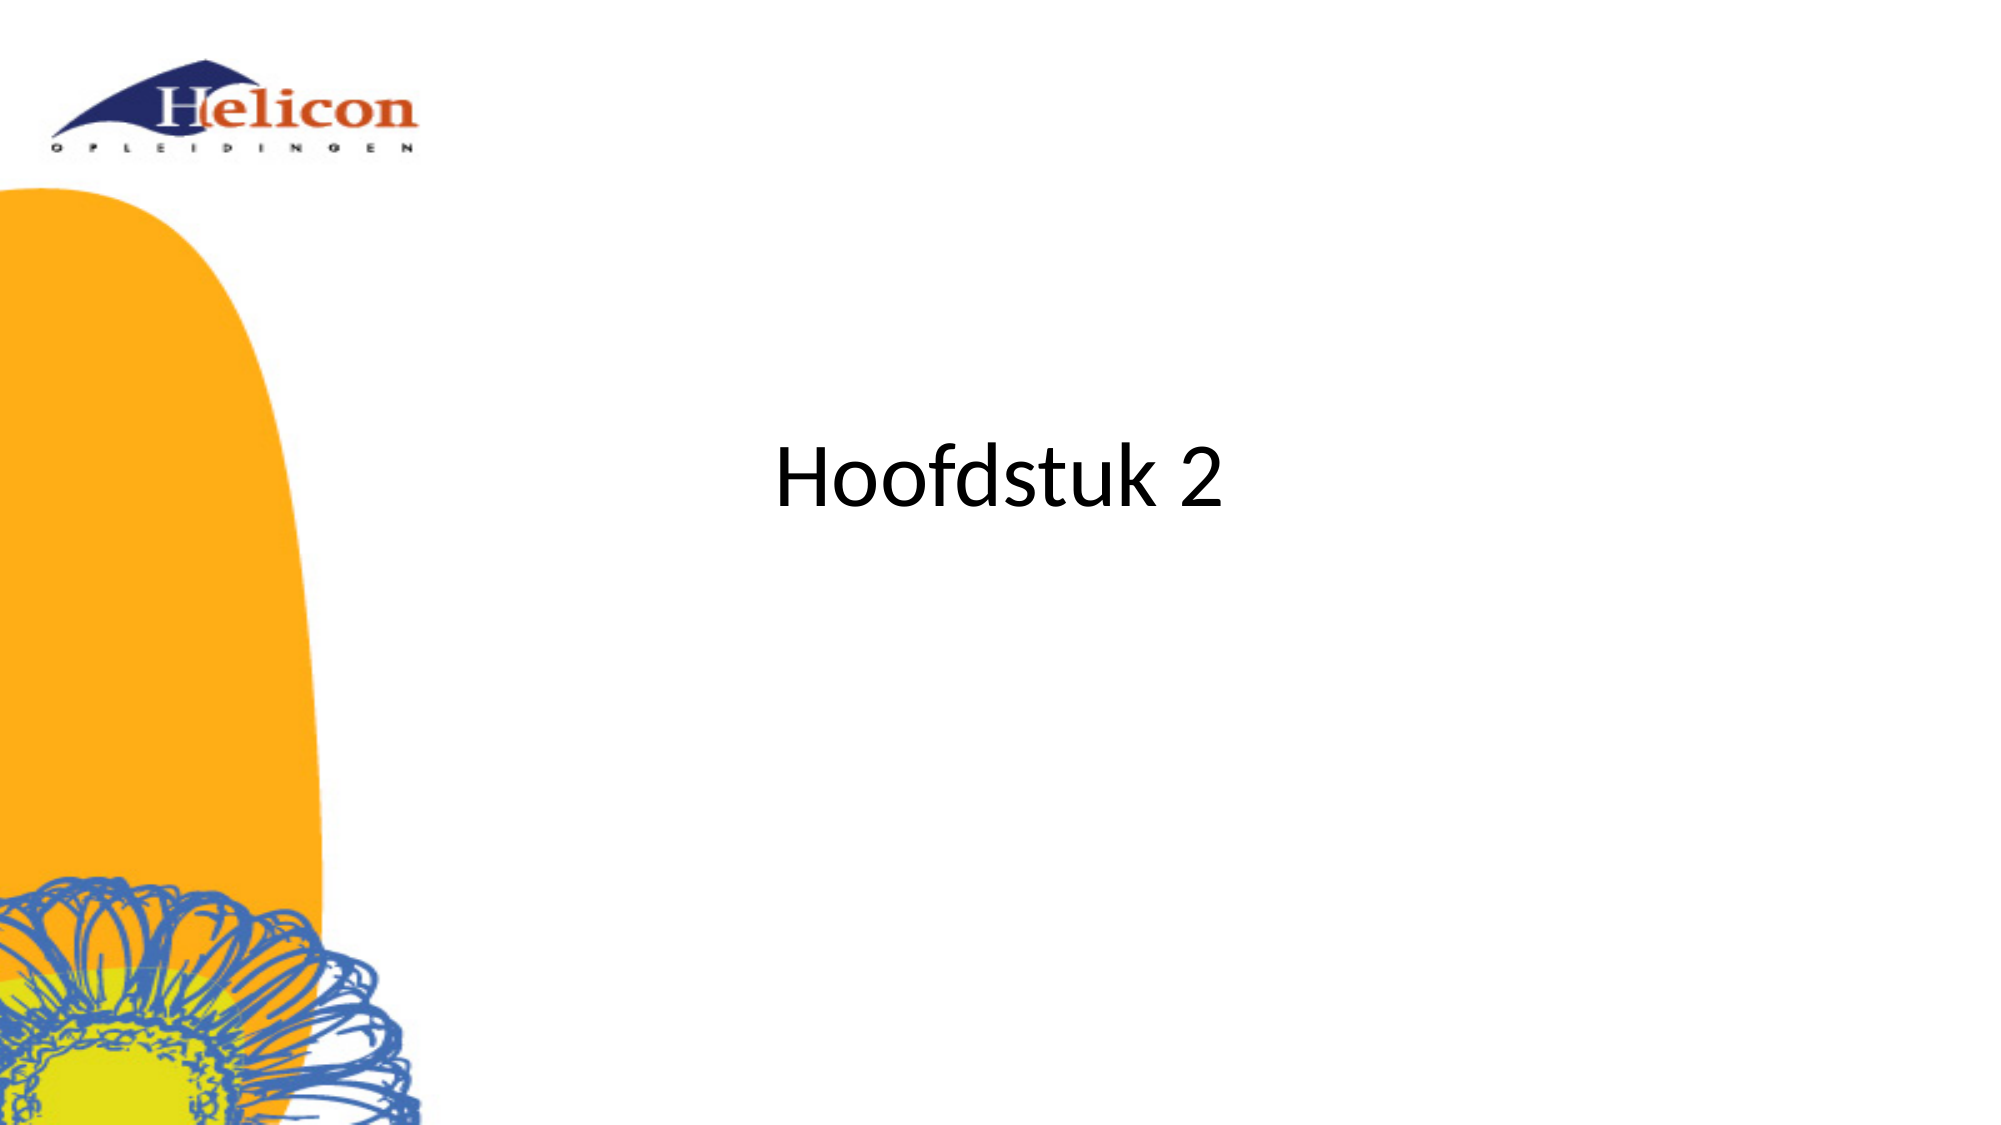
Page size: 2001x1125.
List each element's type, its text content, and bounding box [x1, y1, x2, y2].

picture [0, 0, 2001, 1125]
title Hoofdstuk 2 [150, 349, 1850, 591]
